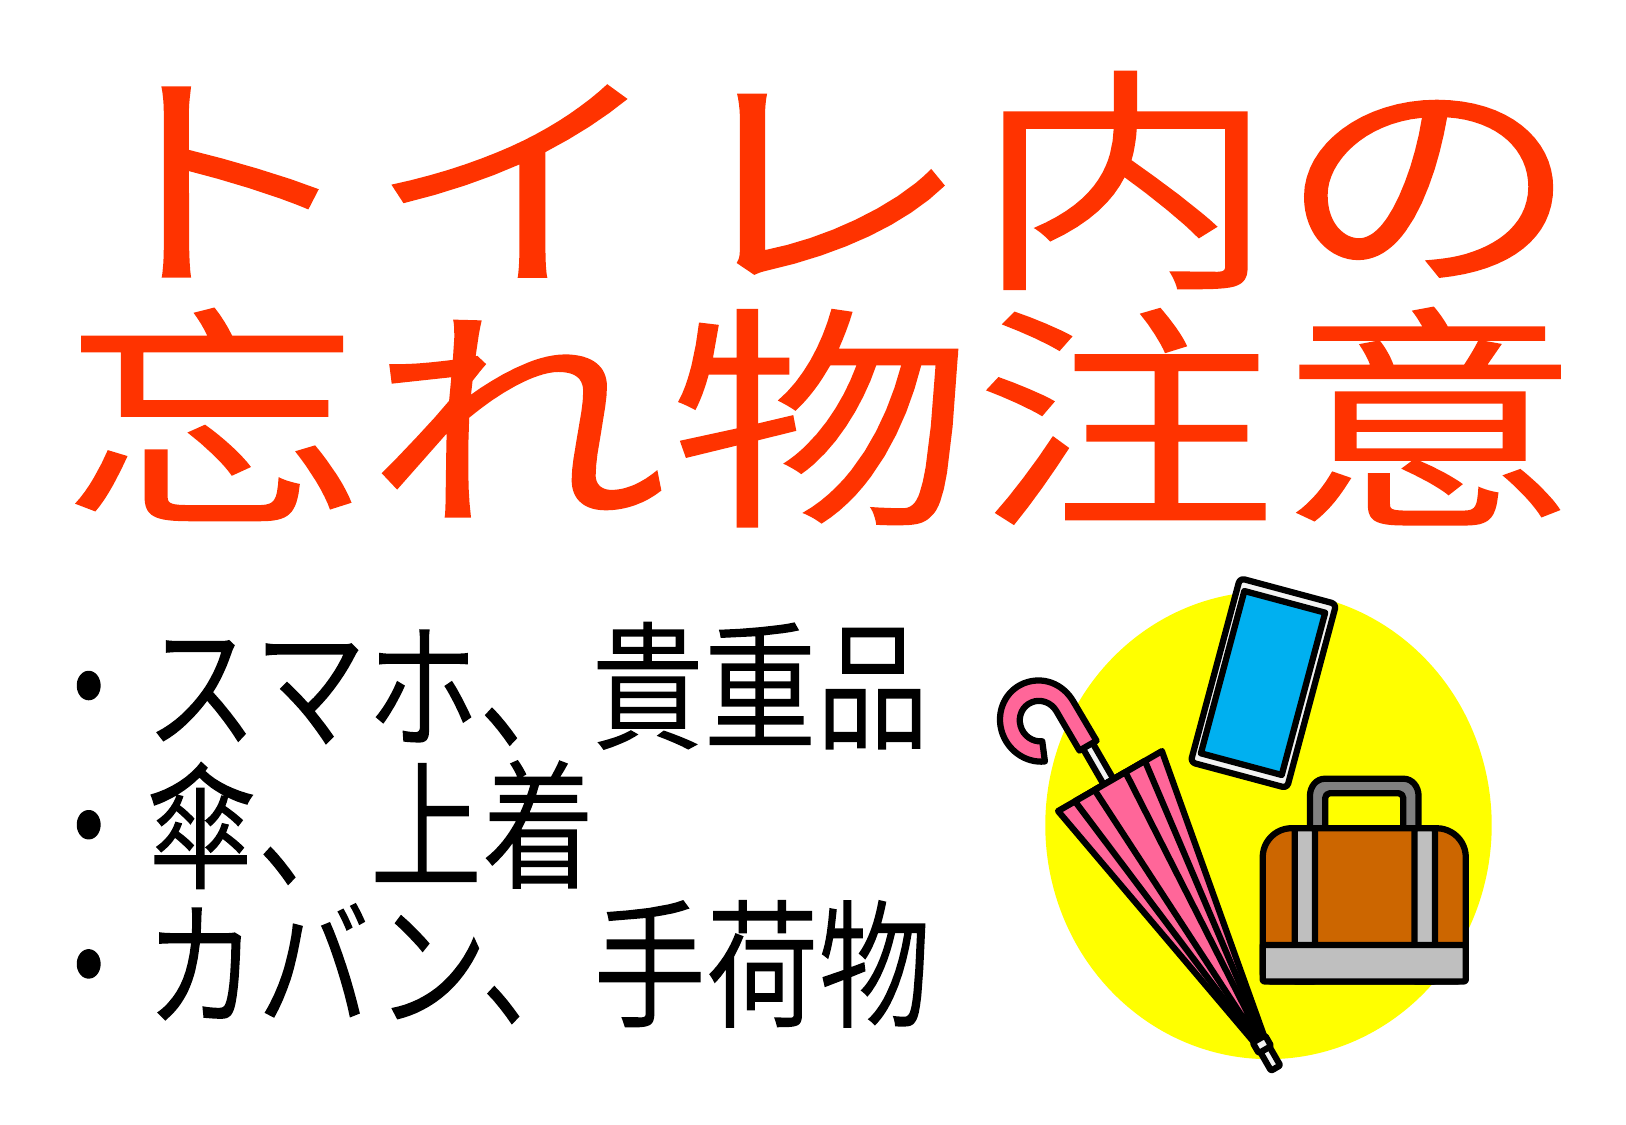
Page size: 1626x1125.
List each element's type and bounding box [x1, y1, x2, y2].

text_box [1045, 587, 1492, 1102]
